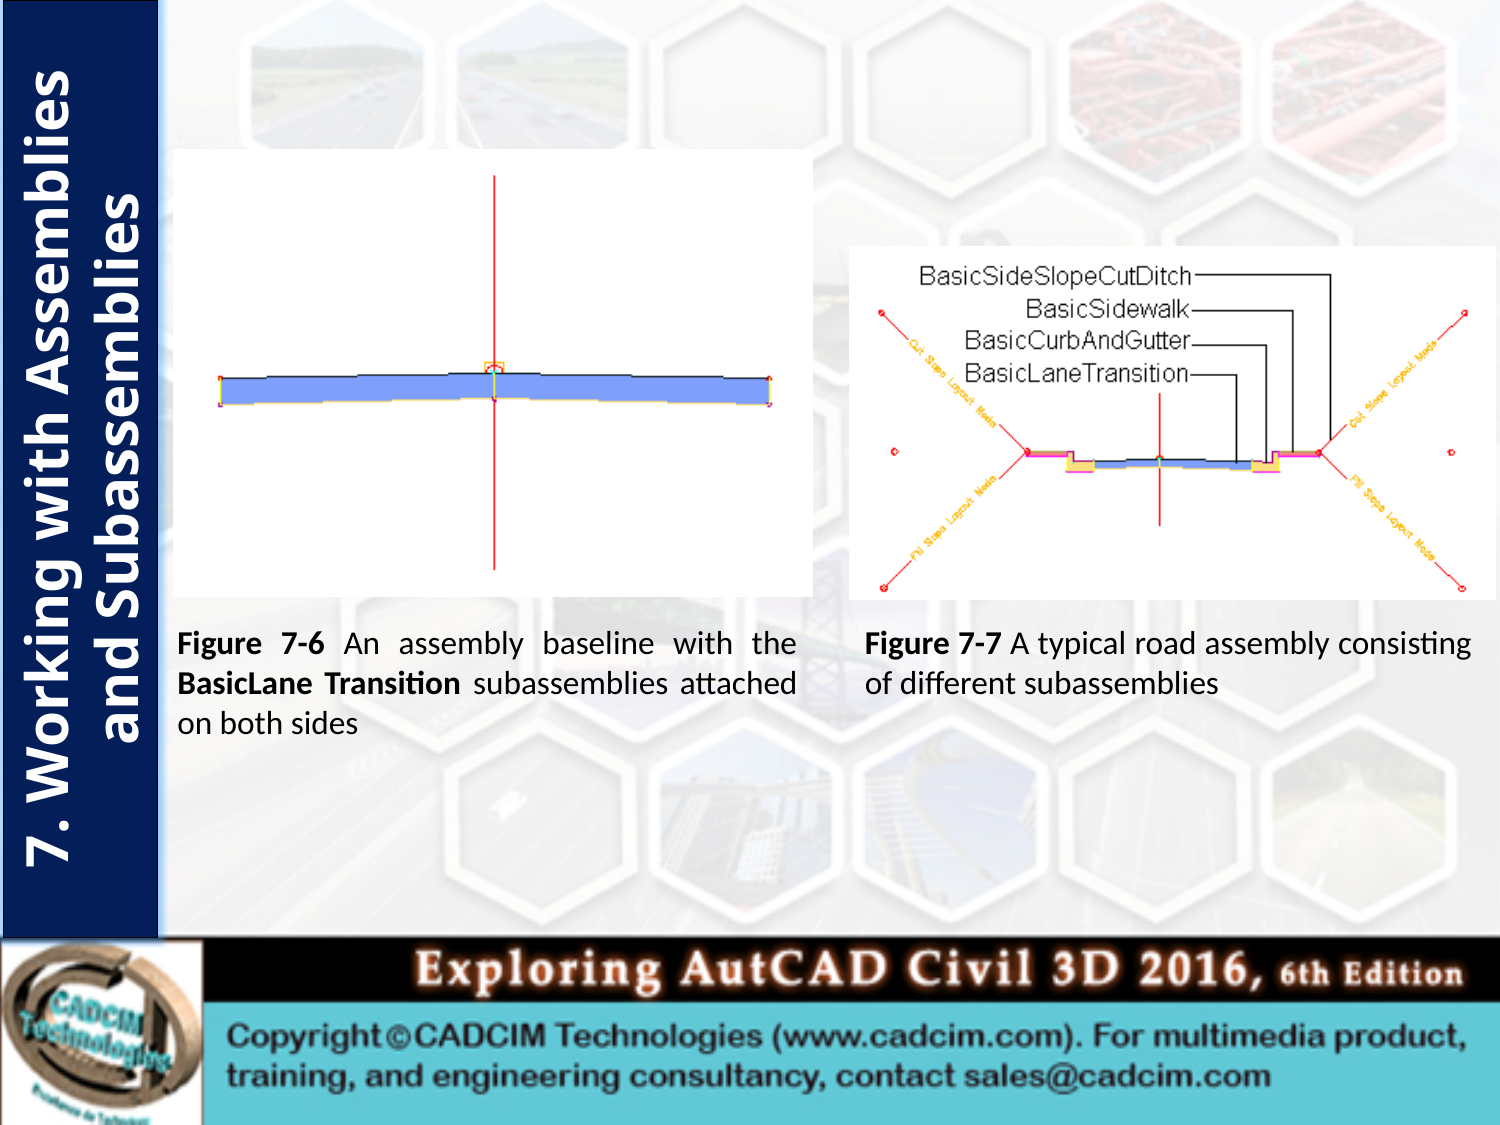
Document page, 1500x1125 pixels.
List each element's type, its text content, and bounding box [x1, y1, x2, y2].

text_box Figure 7-7 A typical road assembly consisting of different subassemblies [849, 613, 1488, 709]
picture [0, 0, 1500, 1125]
text_box Figure 7-6 An assembly baseline with the BasicLane Transition subassemblies attached on both sides [162, 613, 813, 749]
